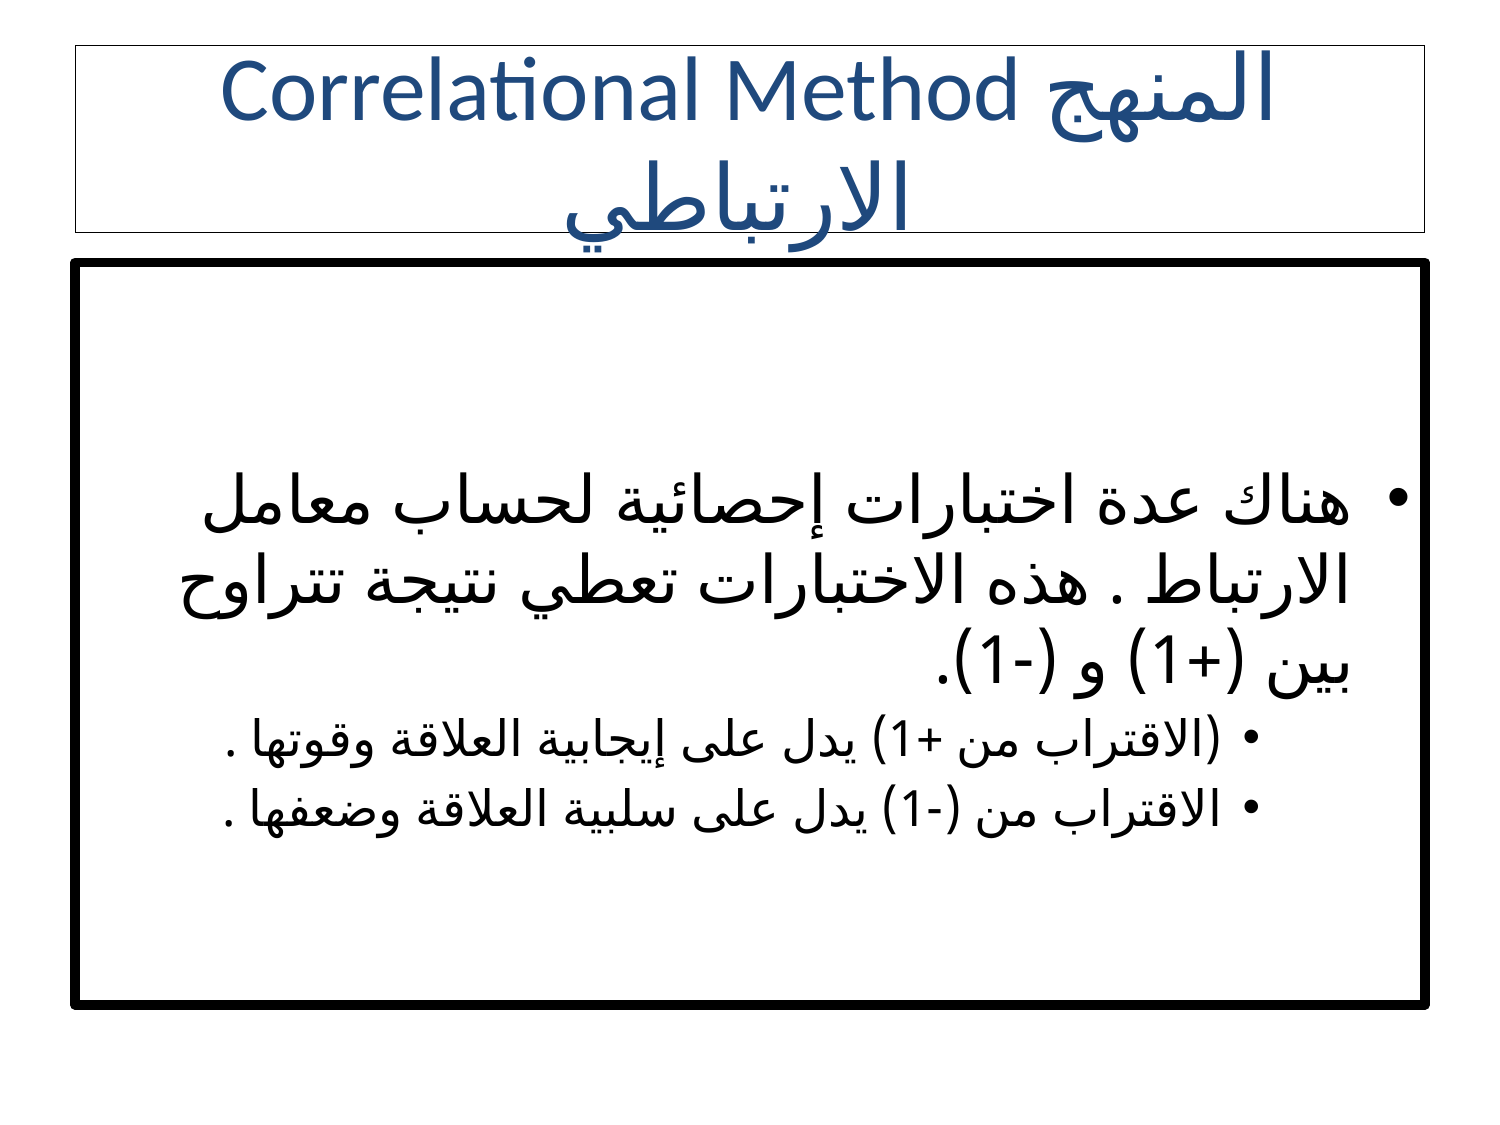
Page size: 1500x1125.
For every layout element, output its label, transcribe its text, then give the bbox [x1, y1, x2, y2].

list هناك عدة اختبارات إحصائية لحساب معامل الارتباط . هذه الاختبارات تعطي نتيجة تتراوح بين (+1) و (-1). (الاقتراب من +1) يدل على إيجابية العلاقة وقوتها . الاقتراب من (-1) يدل على سلبية العلاقة وضعفها . [75, 262, 1425, 1005]
title Correlational Method المنهج الارتباطي [75, 45, 1425, 233]
